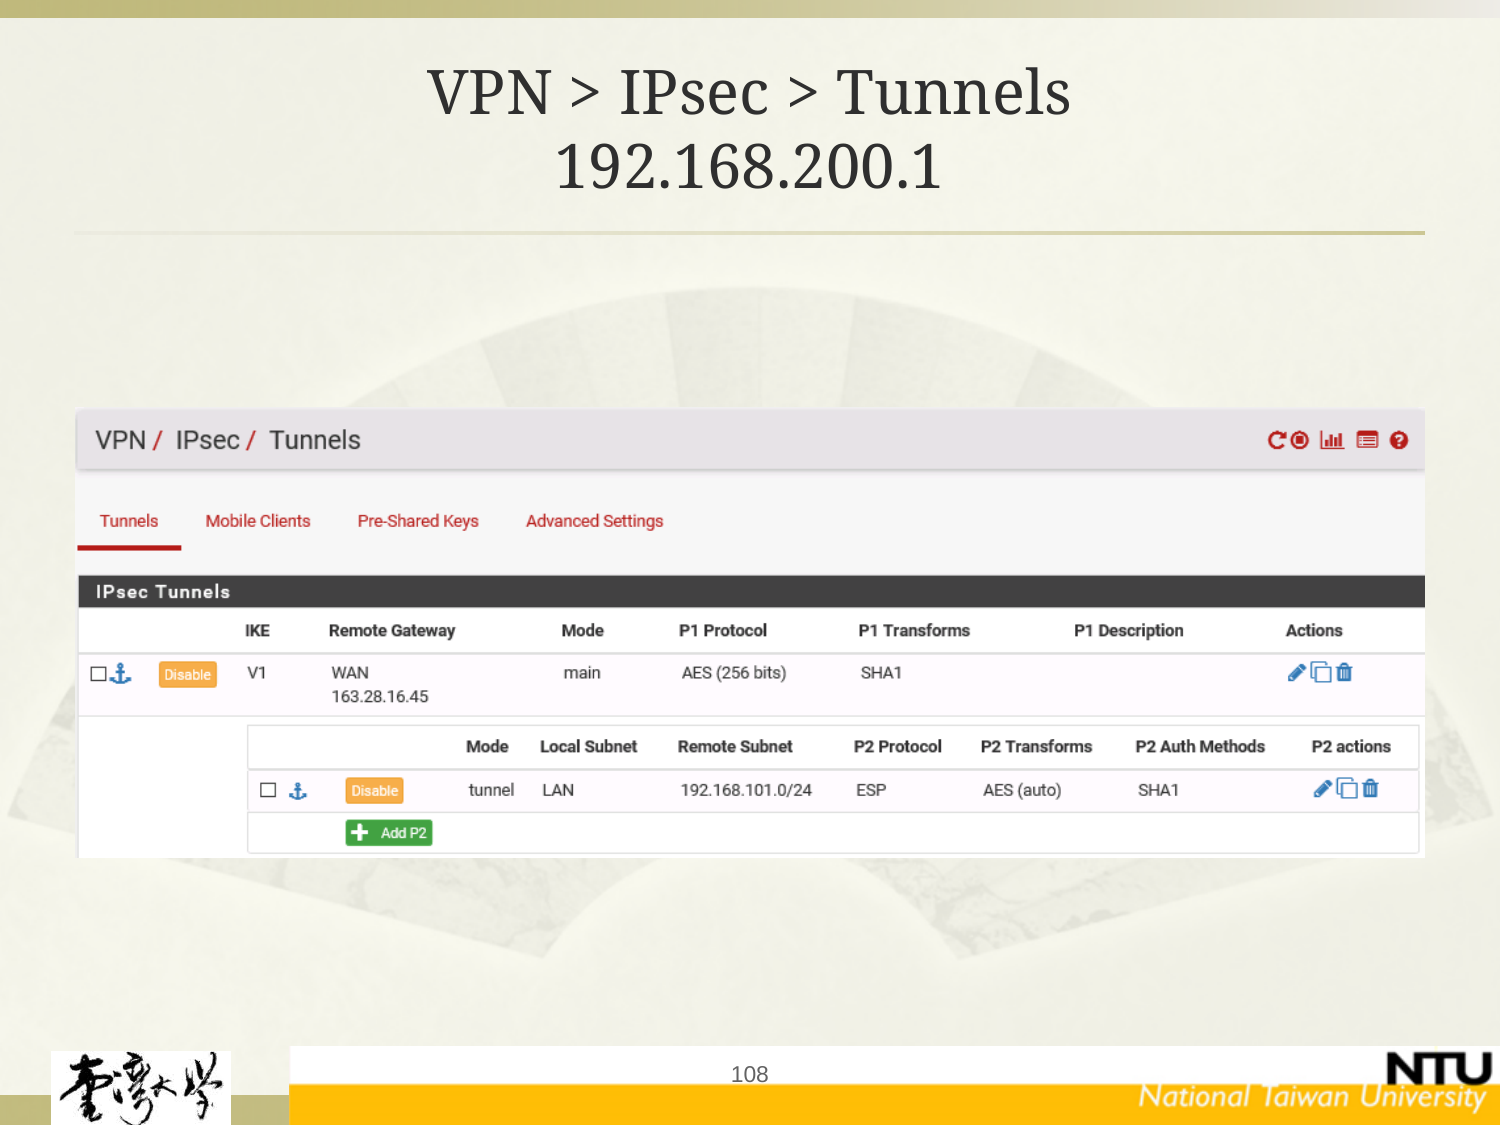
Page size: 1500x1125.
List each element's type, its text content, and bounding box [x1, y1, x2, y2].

title VPN > IPsec > Tunnels 192.168.200.1 [75, 45, 1425, 209]
slide_number 108 [675, 1050, 825, 1097]
picture [289, 1046, 1500, 1125]
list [74, 407, 1426, 859]
picture [51, 1051, 231, 1125]
